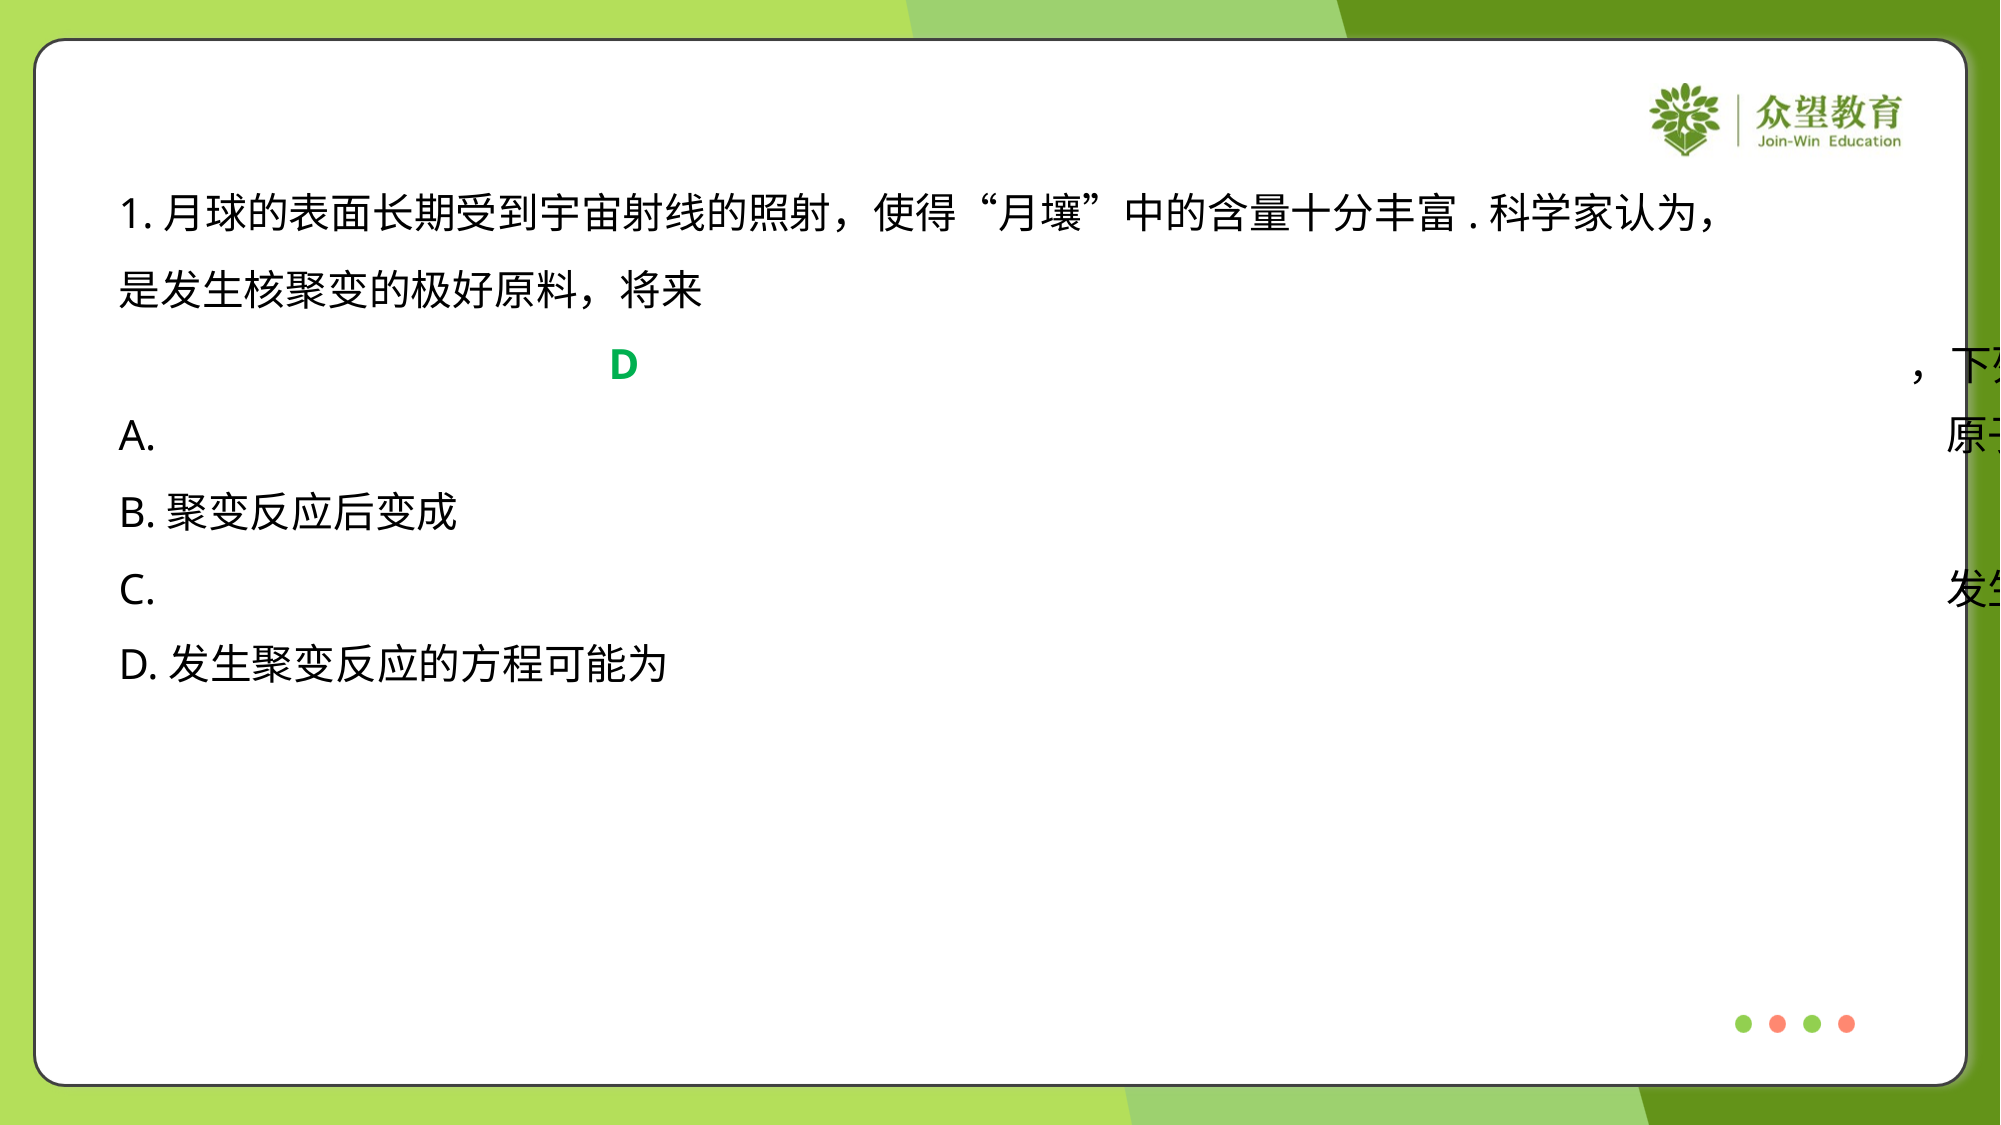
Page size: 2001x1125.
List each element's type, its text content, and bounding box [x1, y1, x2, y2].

picture [0, 0, 2000, 1125]
text_box D [592, 312, 656, 380]
